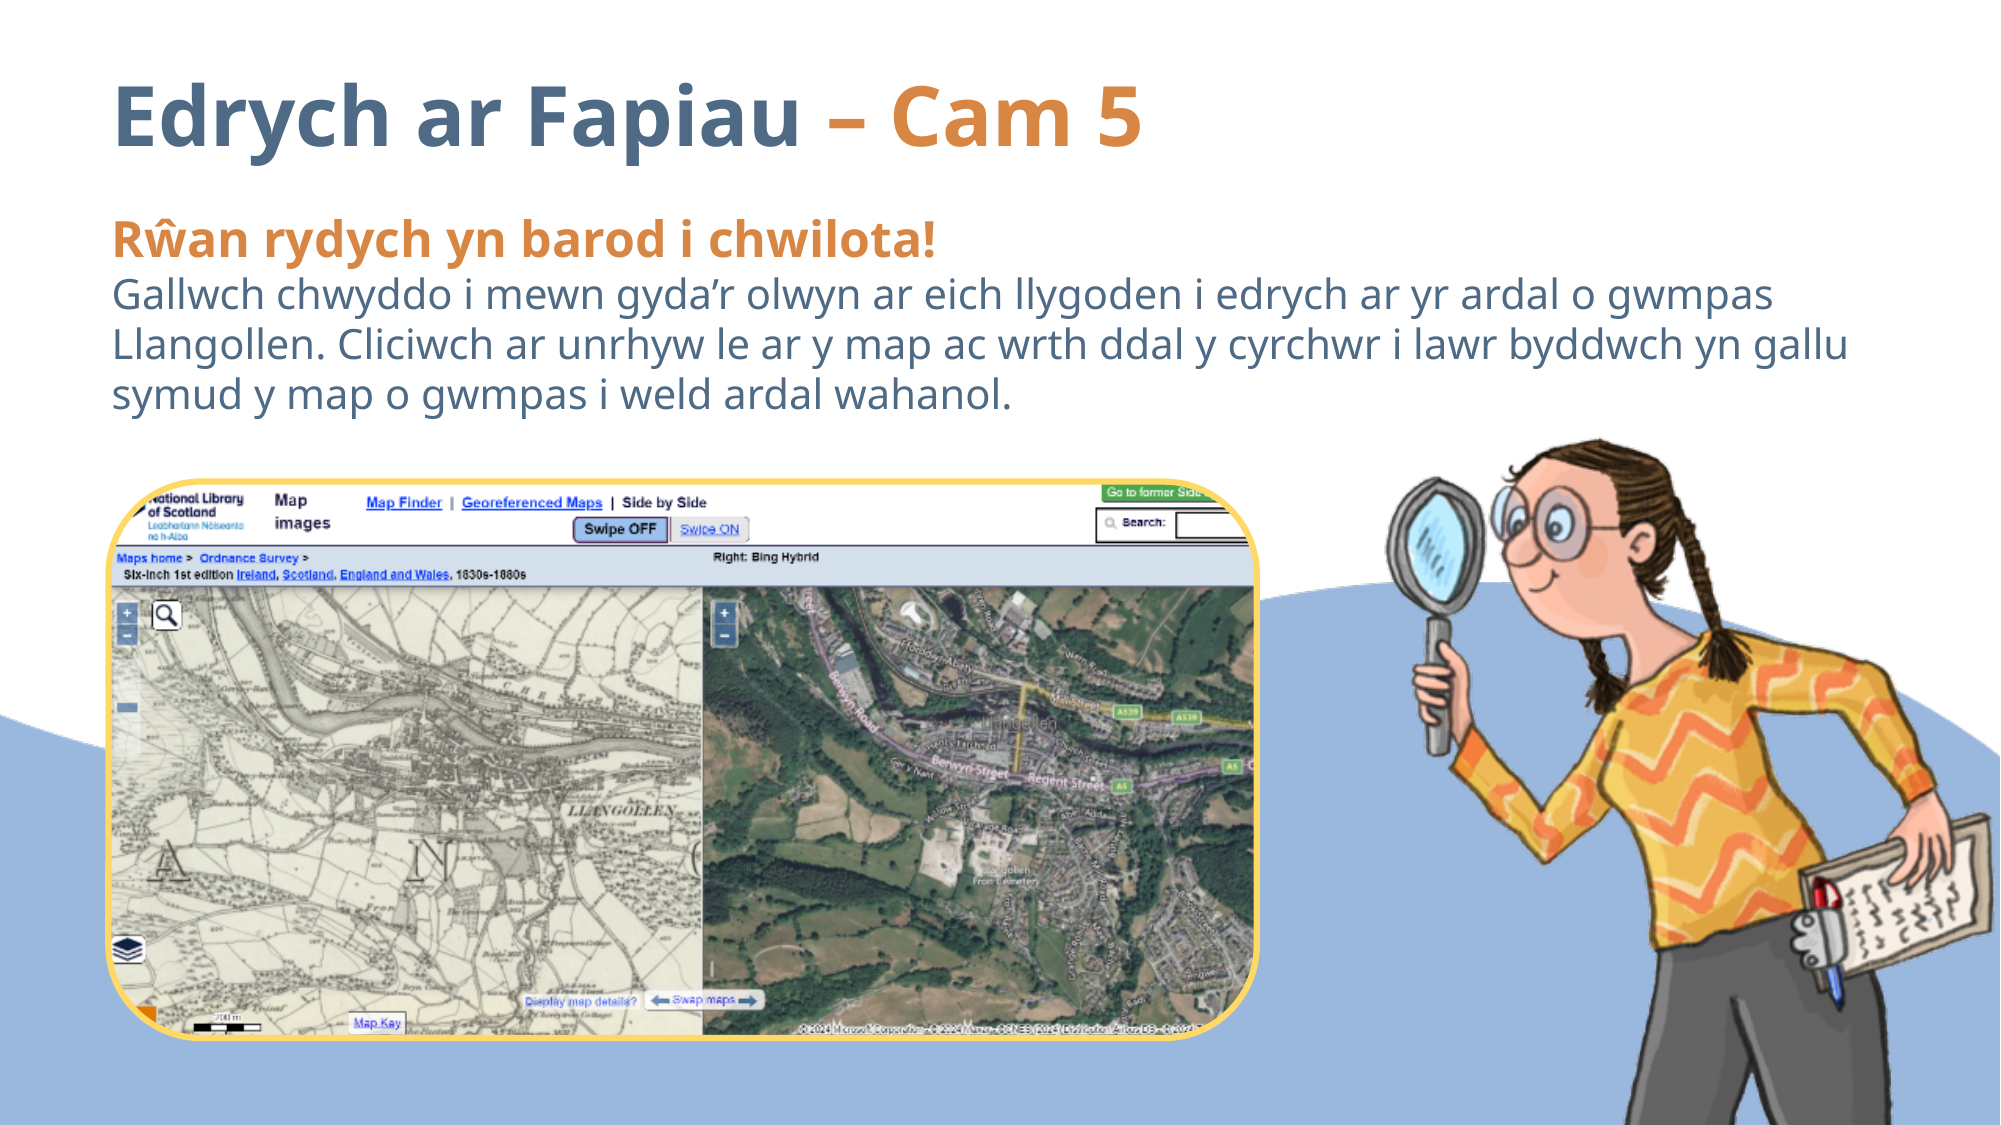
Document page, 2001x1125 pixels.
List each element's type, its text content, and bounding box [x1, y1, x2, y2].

text_box Rŵan rydych yn barod i chwilota! Gallwch chwyddo i mewn gyda’r olwyn ar eich llygoden i edrych ar yr ardal o gwmpas Llangollen. Cliciwch ar unrhyw le ar y map ac wrth ddal y cyrchwr i lawr byddwch yn gallu symud y map o gwmpas i weld ardal wahanol. [96, 200, 1866, 426]
text_box Edrych ar Fapiau – Cam 5 [97, 56, 1926, 171]
picture [0, 405, 2000, 1125]
